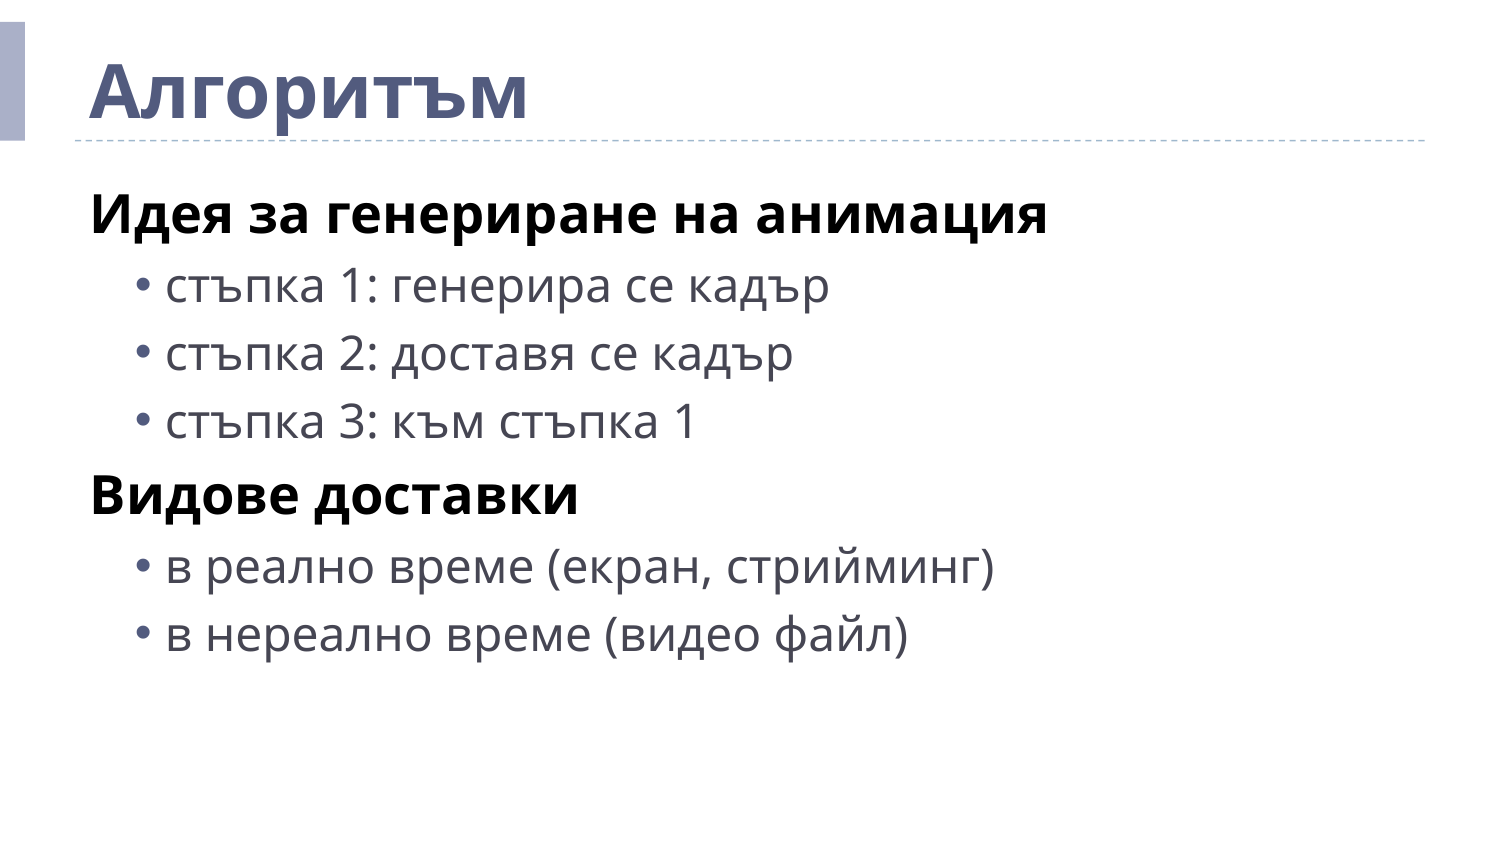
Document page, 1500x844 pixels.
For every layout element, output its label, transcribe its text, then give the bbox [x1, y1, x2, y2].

title Алгоритъм [75, 18, 1475, 141]
list Идея за генериране на анимация стъпка 1: генерира се кадър стъпка 2: доставя се кадър стъпка 3: към стъпка 1 Видове доставки в реално време (екран, стрийминг) в нереално време (видео файл) [75, 171, 1475, 835]
